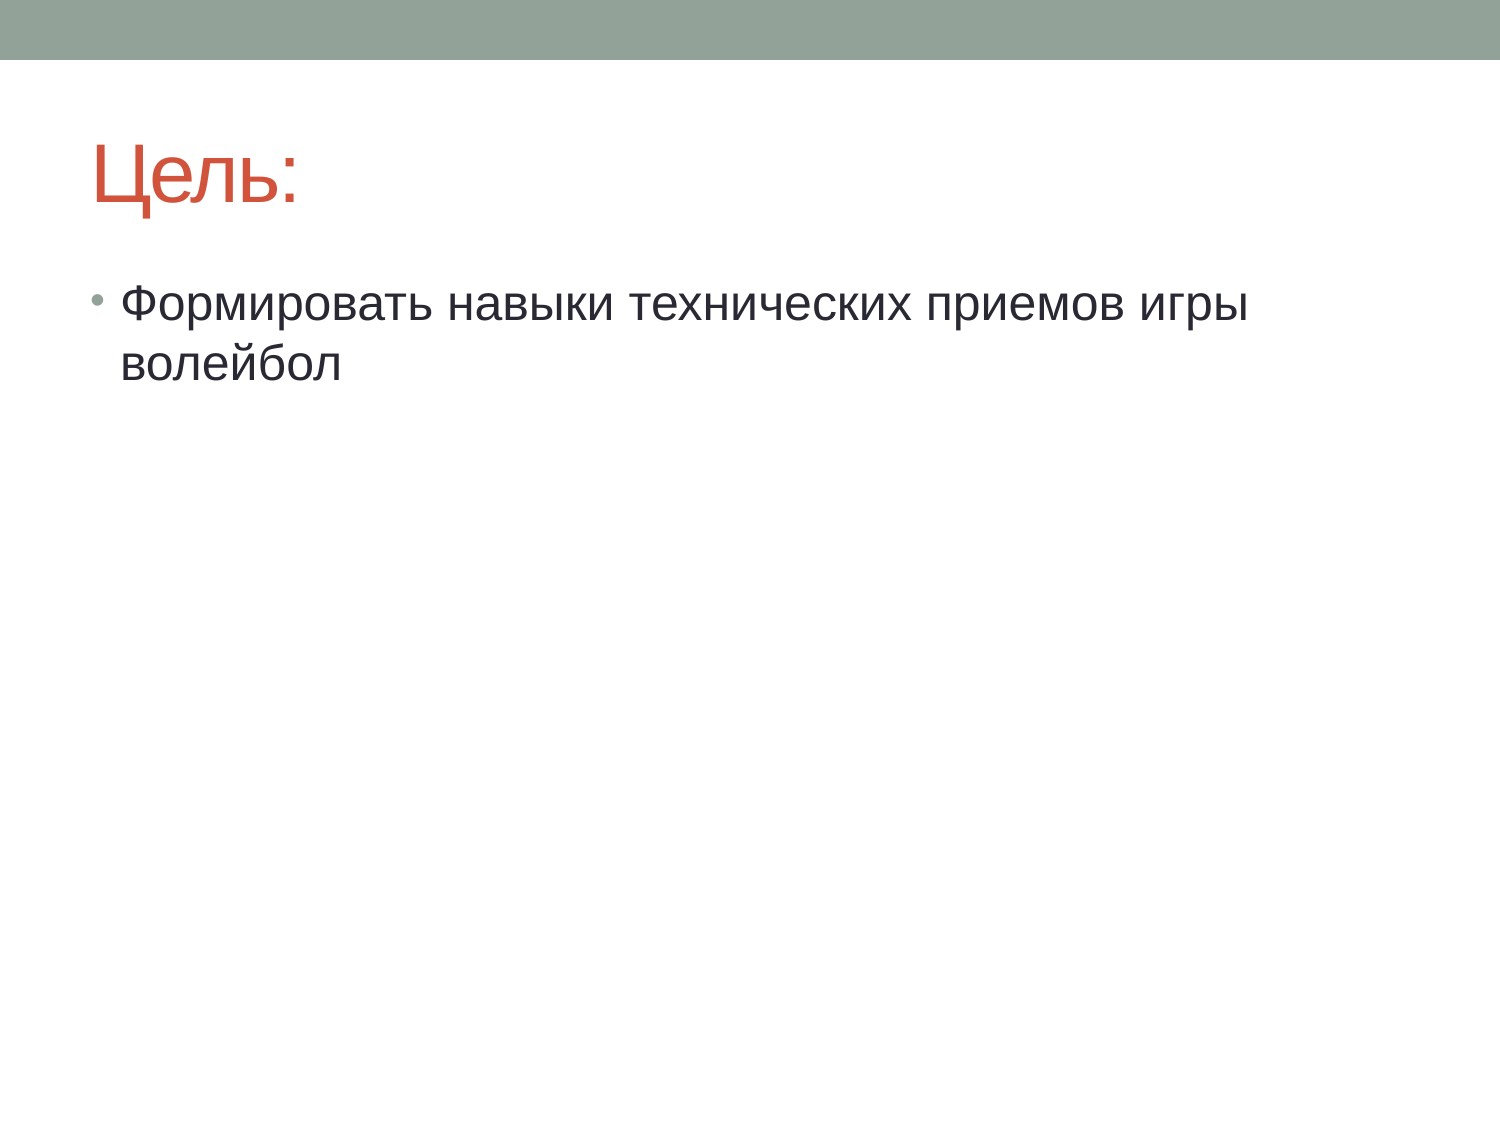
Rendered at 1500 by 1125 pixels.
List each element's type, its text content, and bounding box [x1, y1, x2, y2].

list Формировать навыки технических приемов игры волейбол [75, 262, 1425, 1063]
title Цель: [75, 87, 1425, 250]
